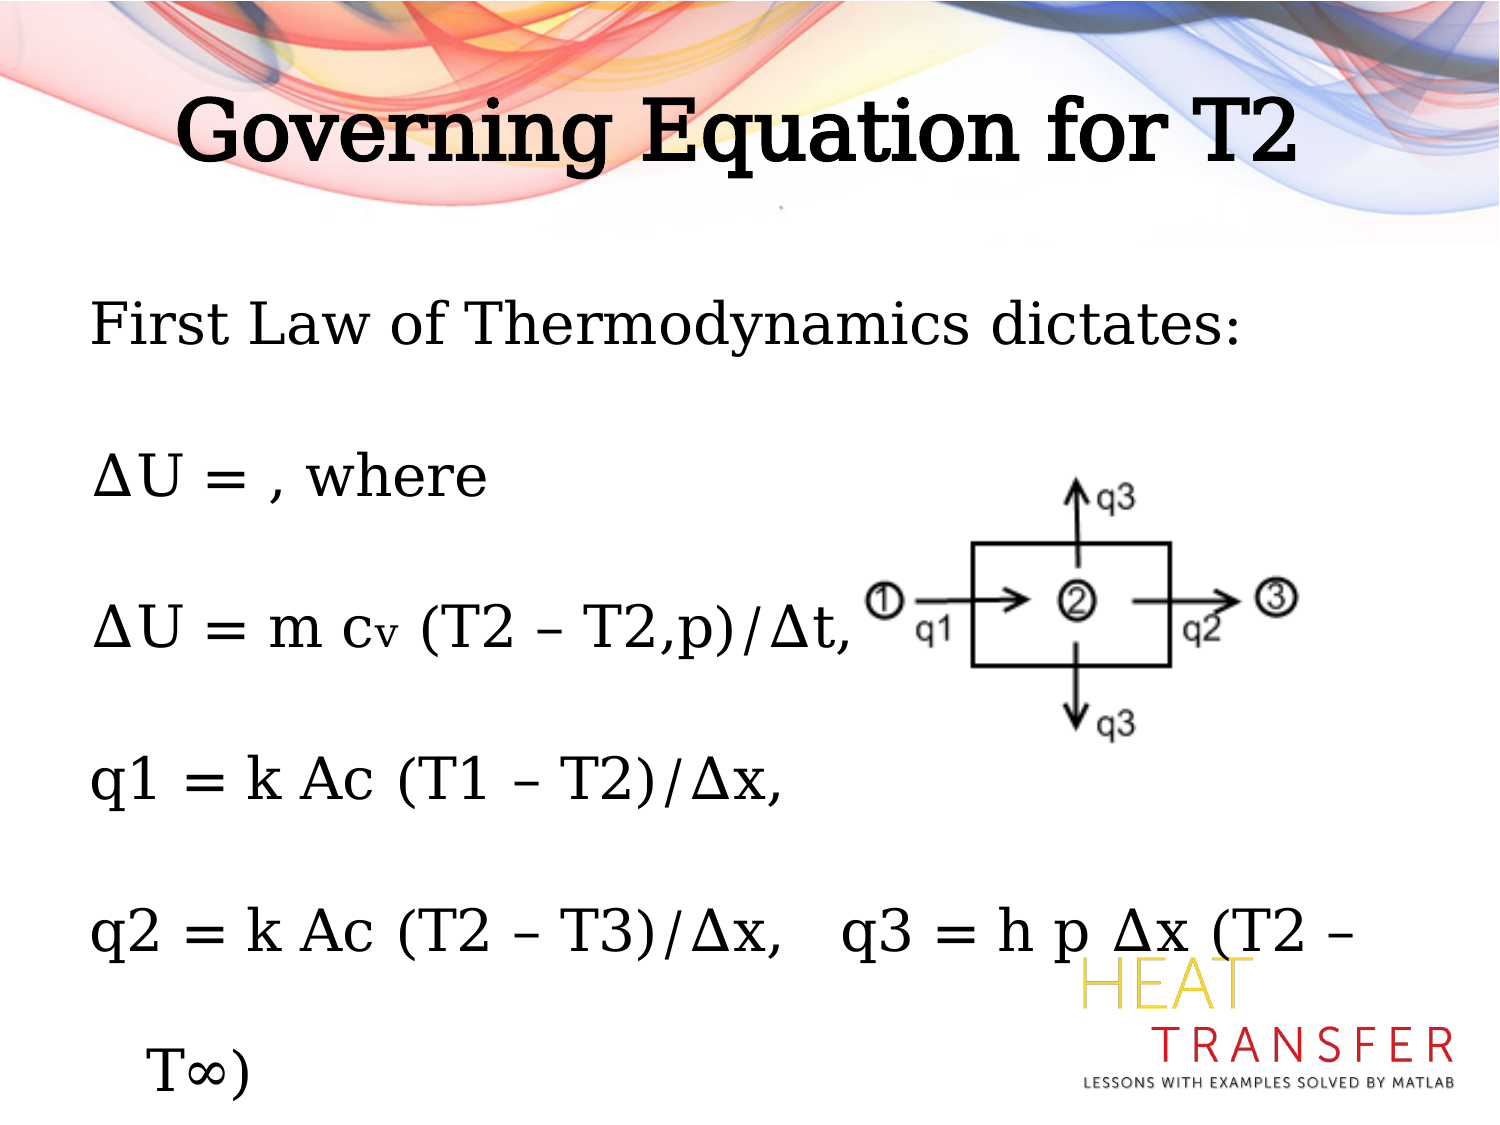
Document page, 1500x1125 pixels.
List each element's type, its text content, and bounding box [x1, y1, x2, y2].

picture [1075, 946, 1464, 1093]
picture [849, 449, 1338, 773]
picture [0, 1, 1499, 243]
text_box Governing Equation for T2 [0, 68, 1481, 184]
